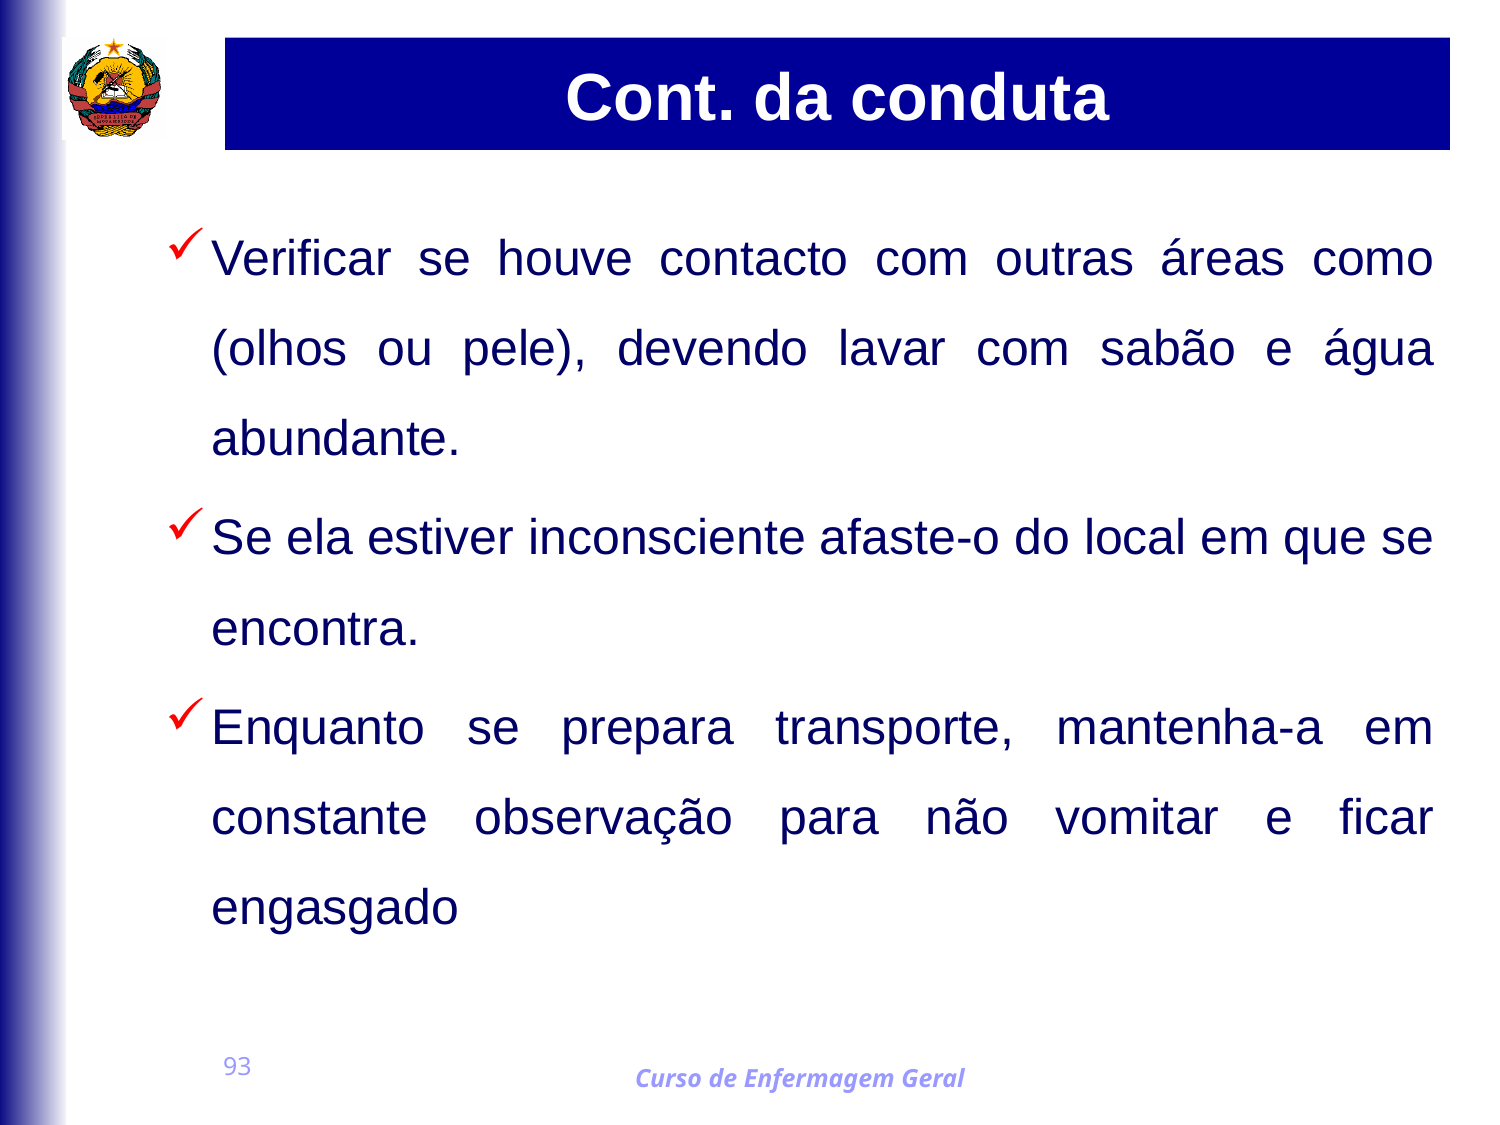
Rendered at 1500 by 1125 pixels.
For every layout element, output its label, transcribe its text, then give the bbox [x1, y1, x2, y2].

slide_number 93 [62, 1037, 413, 1098]
footer Curso de Enfermagem Geral [499, 1049, 1101, 1101]
title Cont. da conduta [224, 37, 1451, 151]
list Verificar se houve contacto com outras áreas como (olhos ou pele), devendo lavar com sabão e água abundante. Se ela estiver inconsciente afaste-o do local em que se encontra. Enquanto se prepara transporte, mantenha-a em constante observação para não vomitar e ficar engasgado [74, 187, 1451, 1013]
